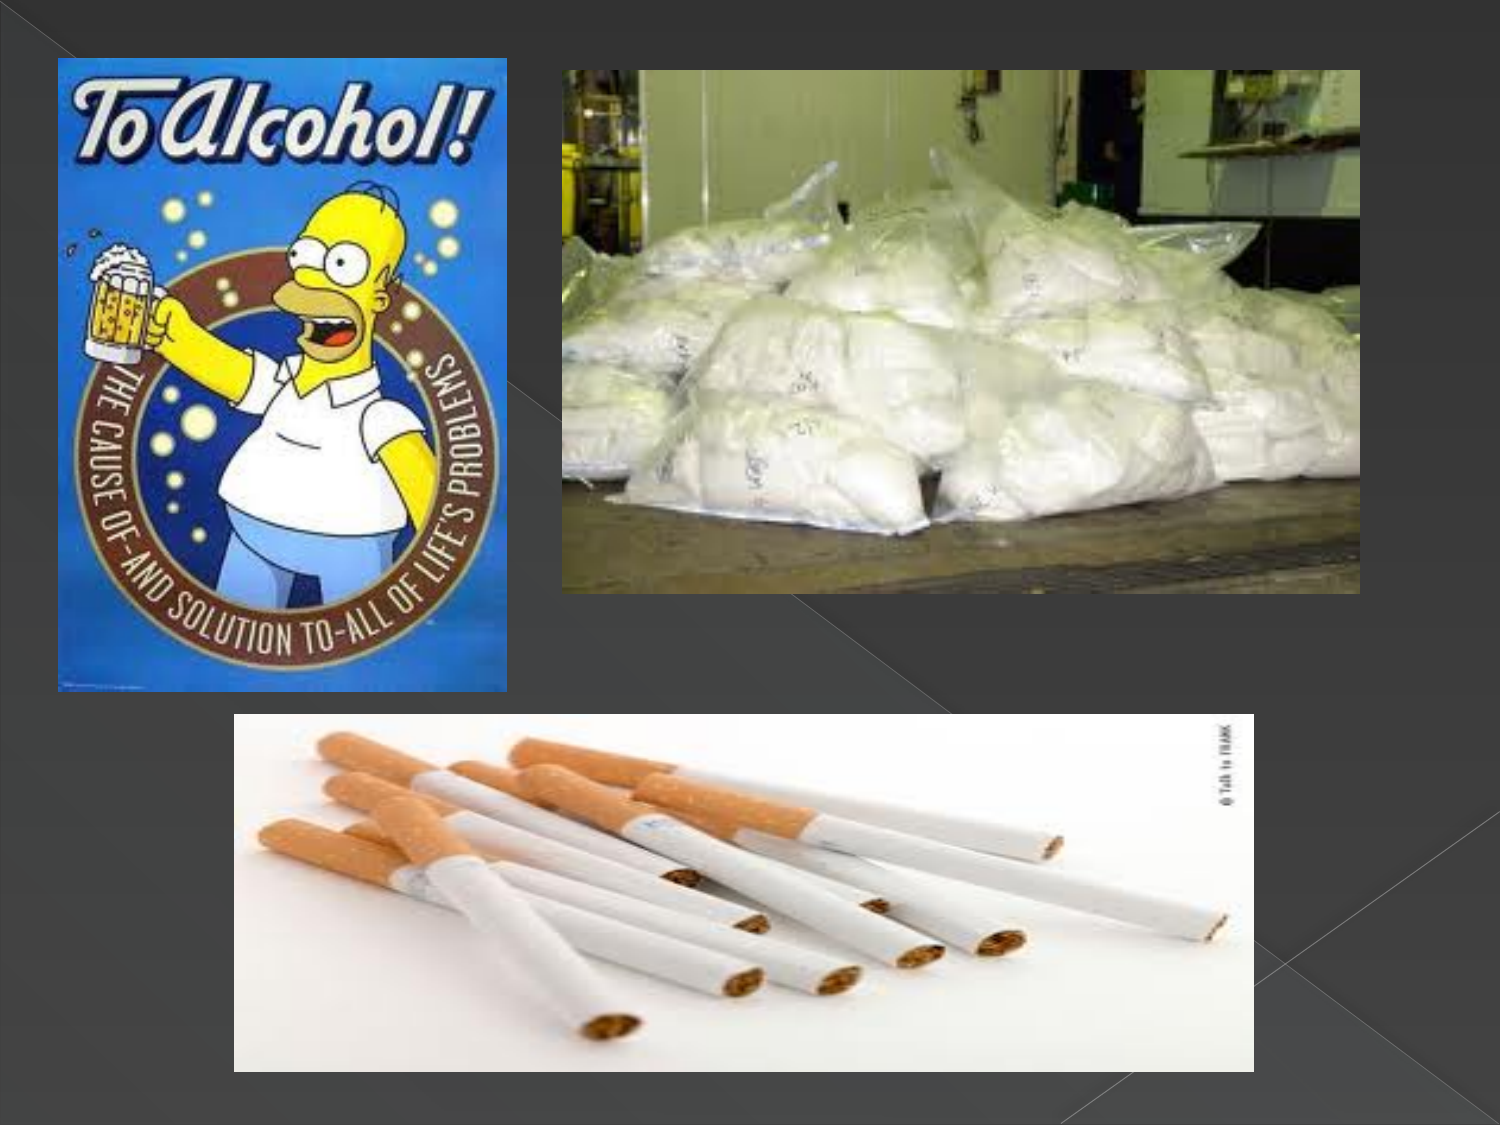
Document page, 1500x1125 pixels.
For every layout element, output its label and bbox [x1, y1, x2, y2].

picture [58, 58, 507, 692]
picture [234, 714, 1255, 1072]
picture [562, 70, 1360, 595]
